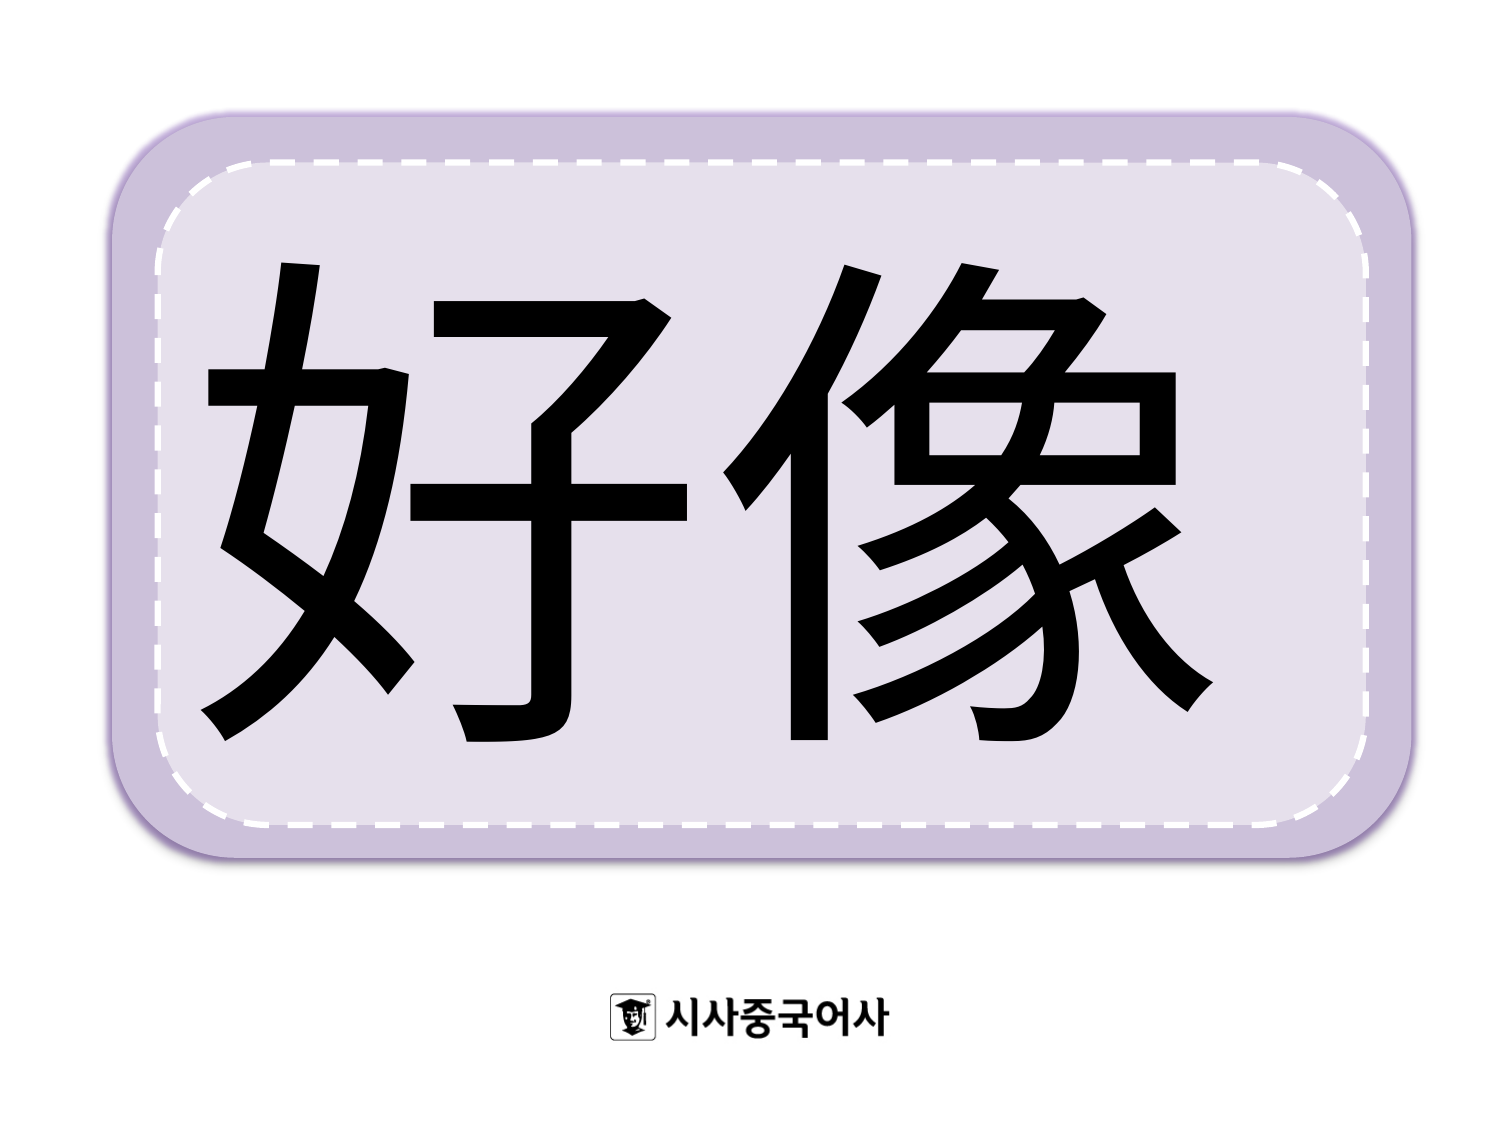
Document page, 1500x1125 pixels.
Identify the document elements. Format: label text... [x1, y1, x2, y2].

picture [602, 987, 898, 1047]
text_box 好像 [162, 160, 1371, 824]
